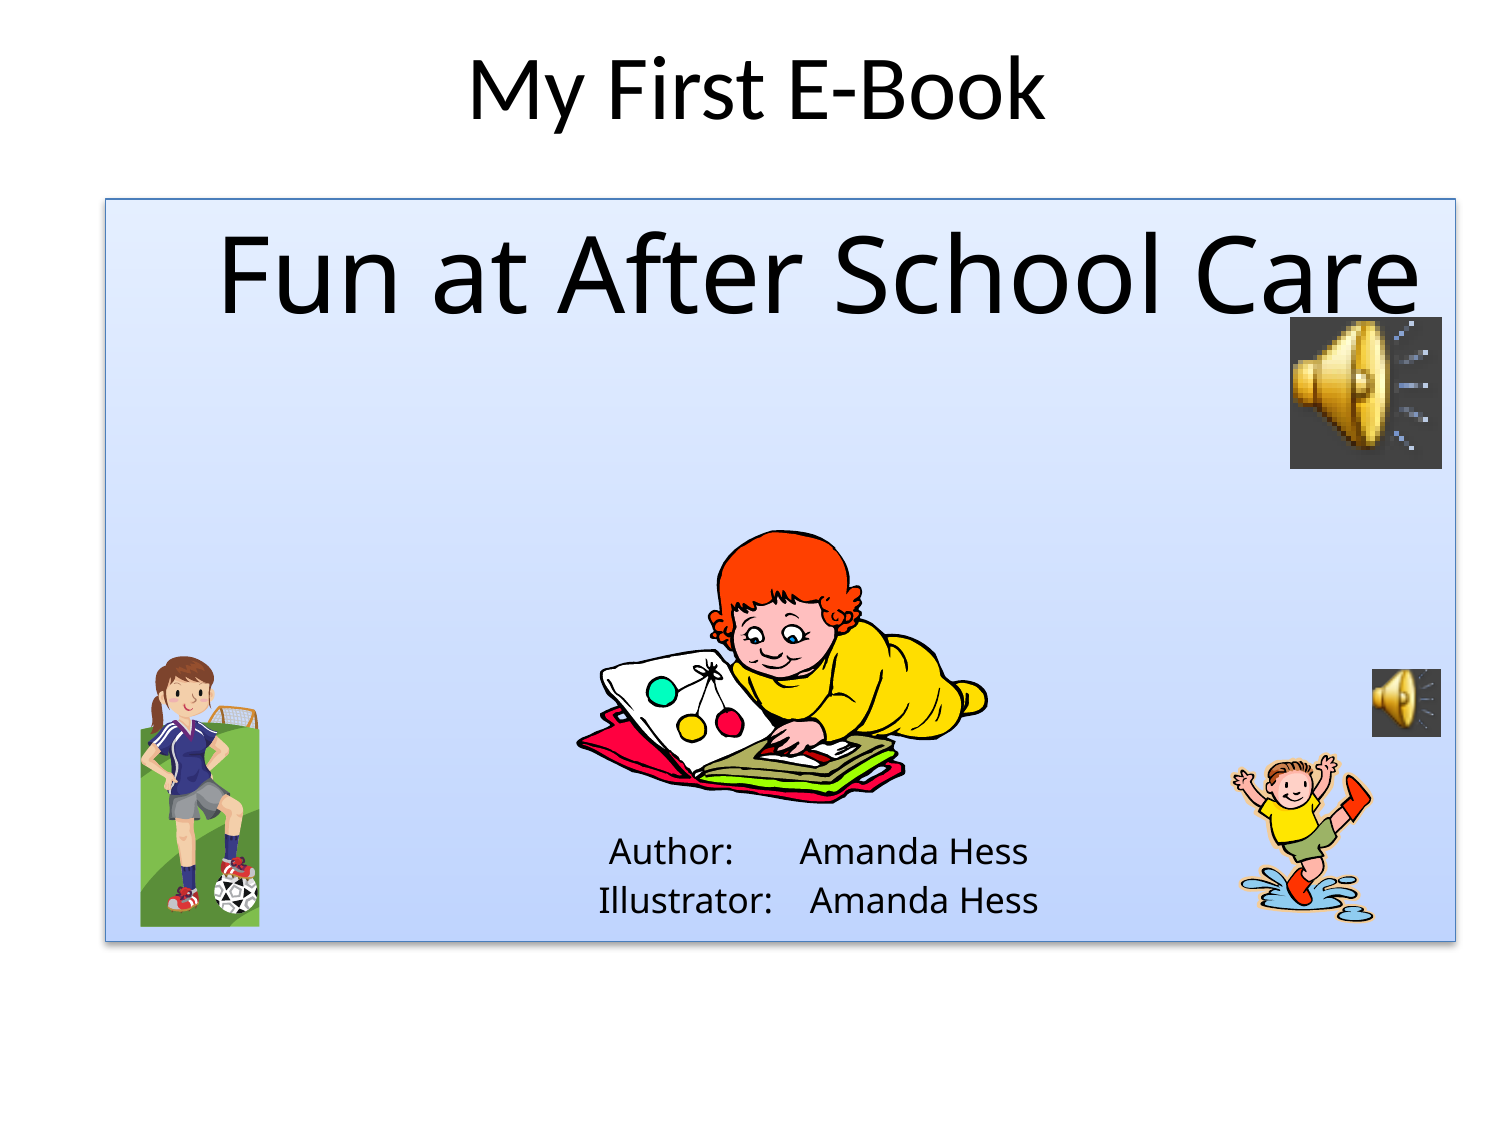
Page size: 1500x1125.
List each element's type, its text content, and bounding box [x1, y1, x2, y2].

title My First E-Book [82, 0, 1432, 166]
picture [573, 527, 993, 806]
picture [1230, 749, 1379, 927]
picture [1288, 316, 1444, 471]
picture [140, 656, 260, 927]
picture [1370, 667, 1442, 739]
list Fun at After School Care Author: Amanda Hess Illustrator: Amanda Hess [105, 198, 1456, 942]
